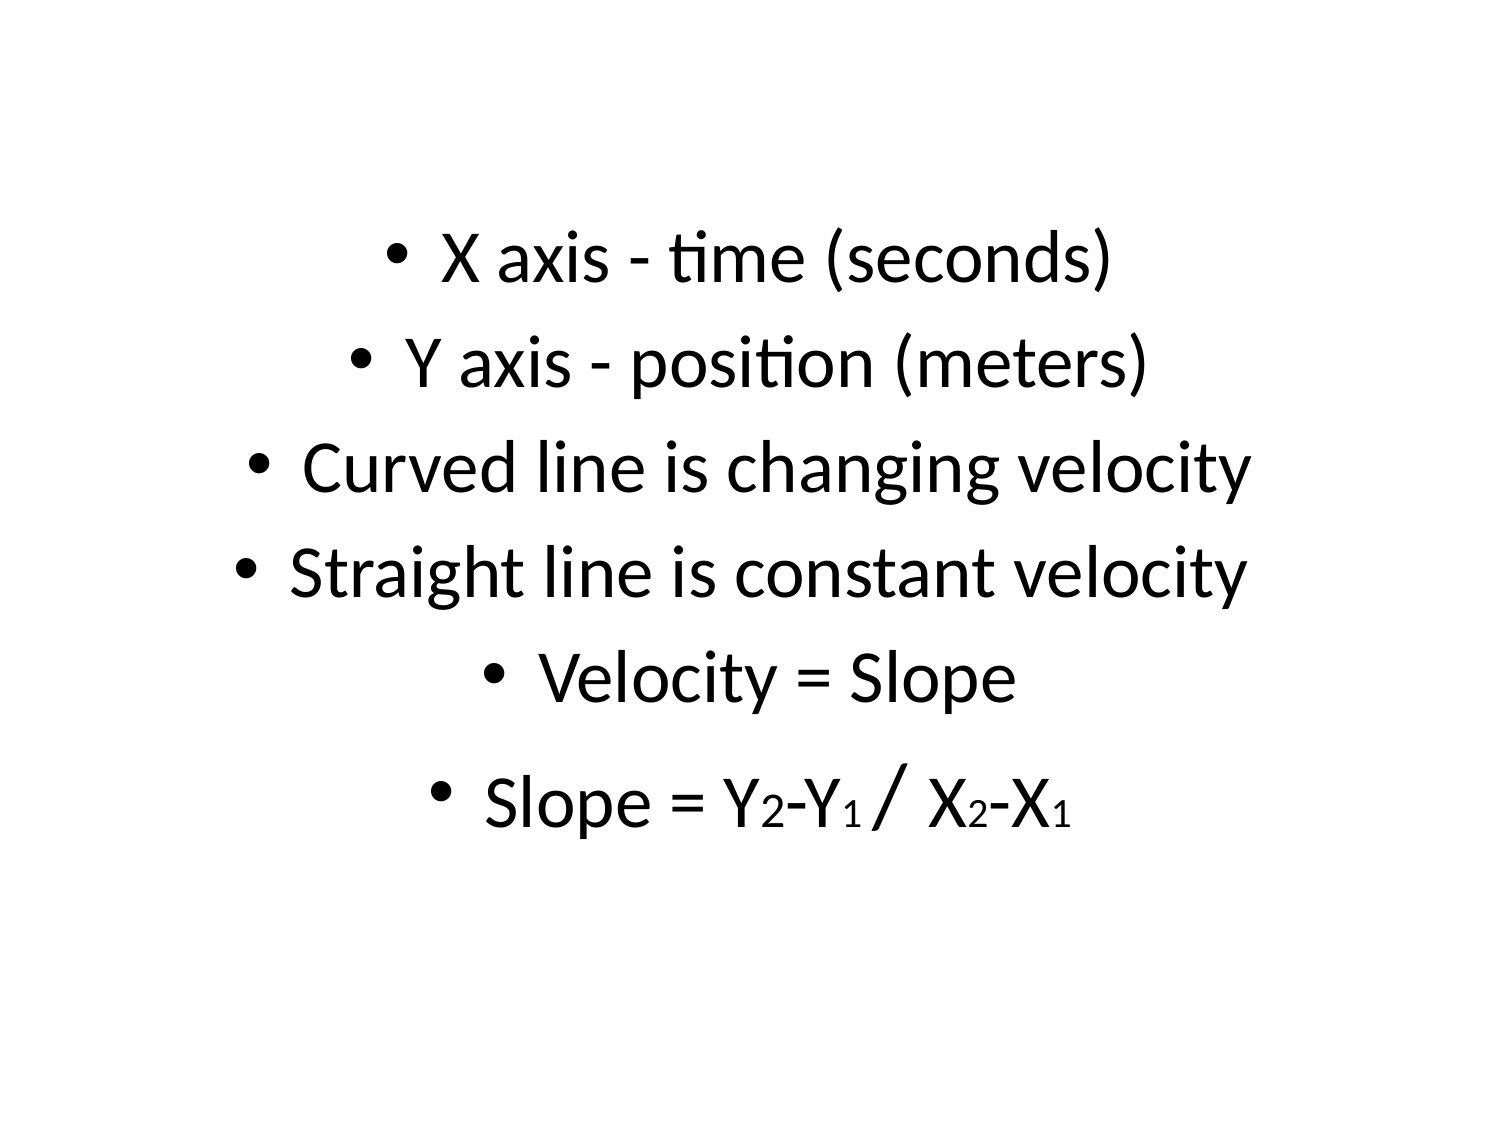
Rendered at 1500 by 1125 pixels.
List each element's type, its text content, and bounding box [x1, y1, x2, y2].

list X axis - time (seconds) Y axis - position (meters) Curved line is changing velocity Straight line is constant velocity Velocity = Slope Slope = Y2-Y1 / X2-X1 [75, 200, 1425, 1005]
